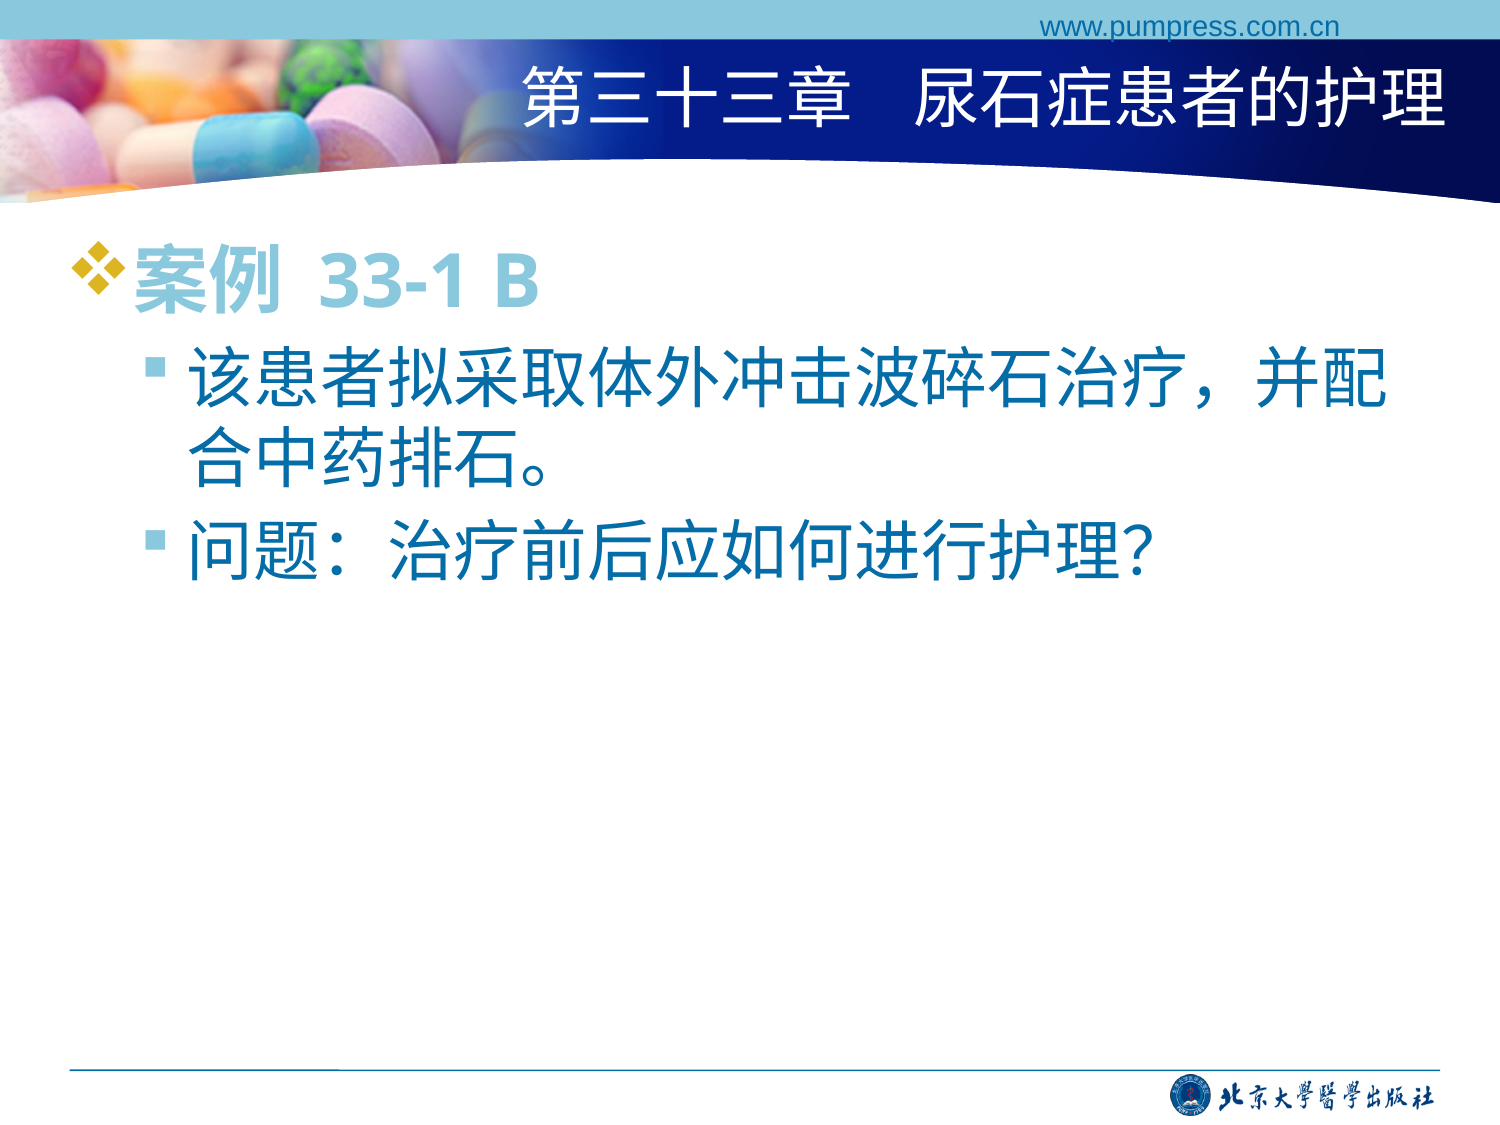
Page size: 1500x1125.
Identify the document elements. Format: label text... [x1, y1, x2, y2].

picture [1170, 1074, 1436, 1118]
picture [0, 40, 1500, 203]
title 第三十三章 尿石症患者的护理 [137, 49, 1463, 143]
list 案例 33-1 B 该患者拟采取体外冲击波碎石治疗，并配合中药排石。 问题：治疗前后应如何进行护理？ [49, 224, 1463, 1026]
slide_number www.pumpress.com.cn [1025, 0, 1463, 38]
